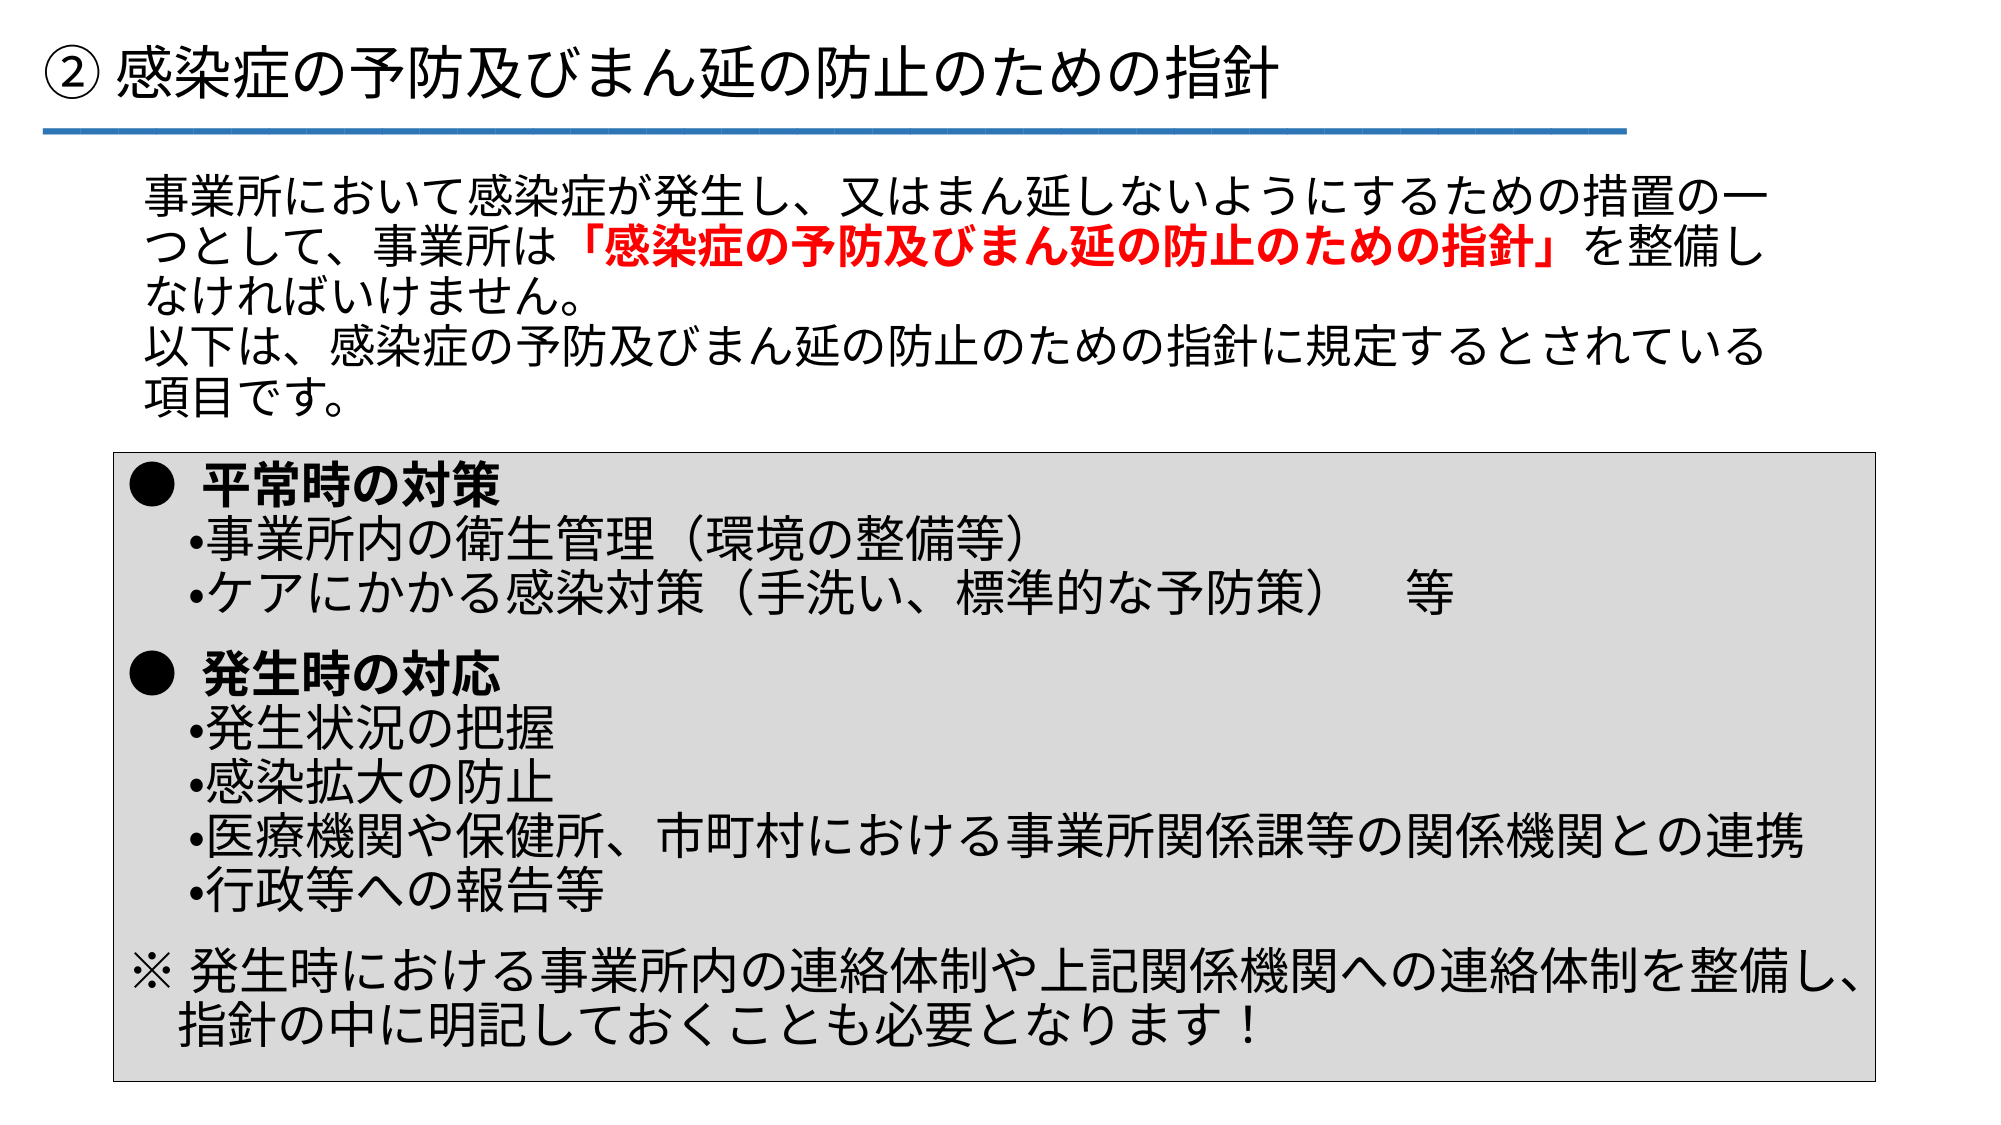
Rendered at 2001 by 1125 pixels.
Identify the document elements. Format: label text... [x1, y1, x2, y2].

text_box 事業所において感染症が発生し、又はまん延しないようにするための措置の一つとして、事業所は「感染症の予防及びまん延の防止のための指針」を整備しなければいけません。 以下は、感染症の予防及びまん延の防止のための指針に規定するとされている項目です。 [128, 166, 1823, 433]
text_box ②感染症の予防及びまん延の防止のための指針 [28, 36, 1923, 131]
text_box ● 平常時の対策 ・事業所内の衛生管理（環境の整備等） ・ケアにかかる感染対策（手洗い、標準的な予防策） 等 ● 発生時の対応 ・発生状況の把握 ・感染拡大の防止 ・医療機関や保健所、市町村における事業所関係課等の関係機関との連携 ・行政等への報告等 ※発生時における事業所内の連絡体制や上記関係機関への連絡体制を整備し、 指針の中に明記しておくことも必要となります！ [113, 452, 1876, 1082]
text_box __________________________________________ [28, 17, 1960, 164]
